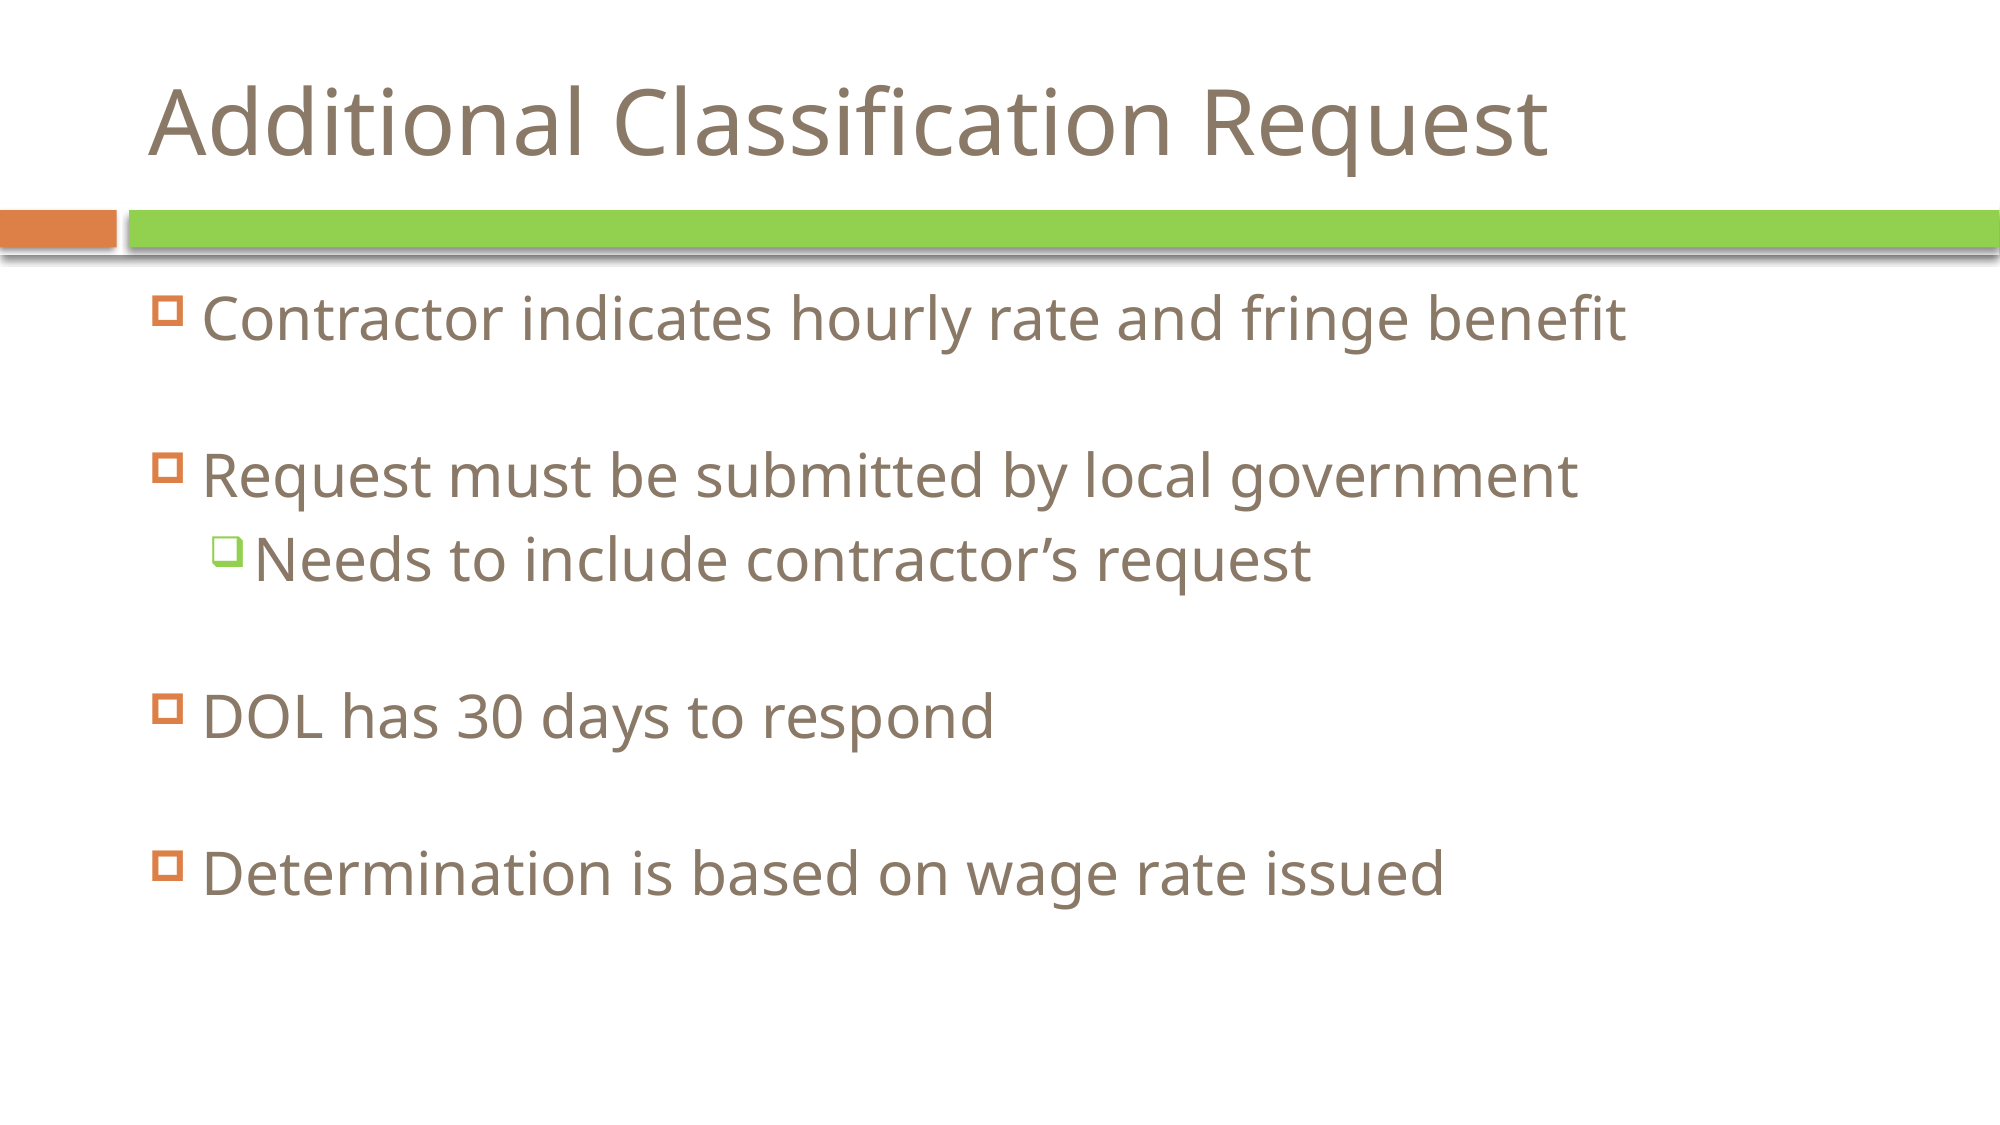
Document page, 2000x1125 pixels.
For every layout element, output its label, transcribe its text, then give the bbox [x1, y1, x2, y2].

list Contractor indicates hourly rate and fringe benefit Request must be submitted by local government Needs to include contractor’s request DOL has 30 days to respond Determination is based on wage rate issued [133, 262, 1917, 1000]
title Additional Classification Request [133, 37, 1917, 200]
